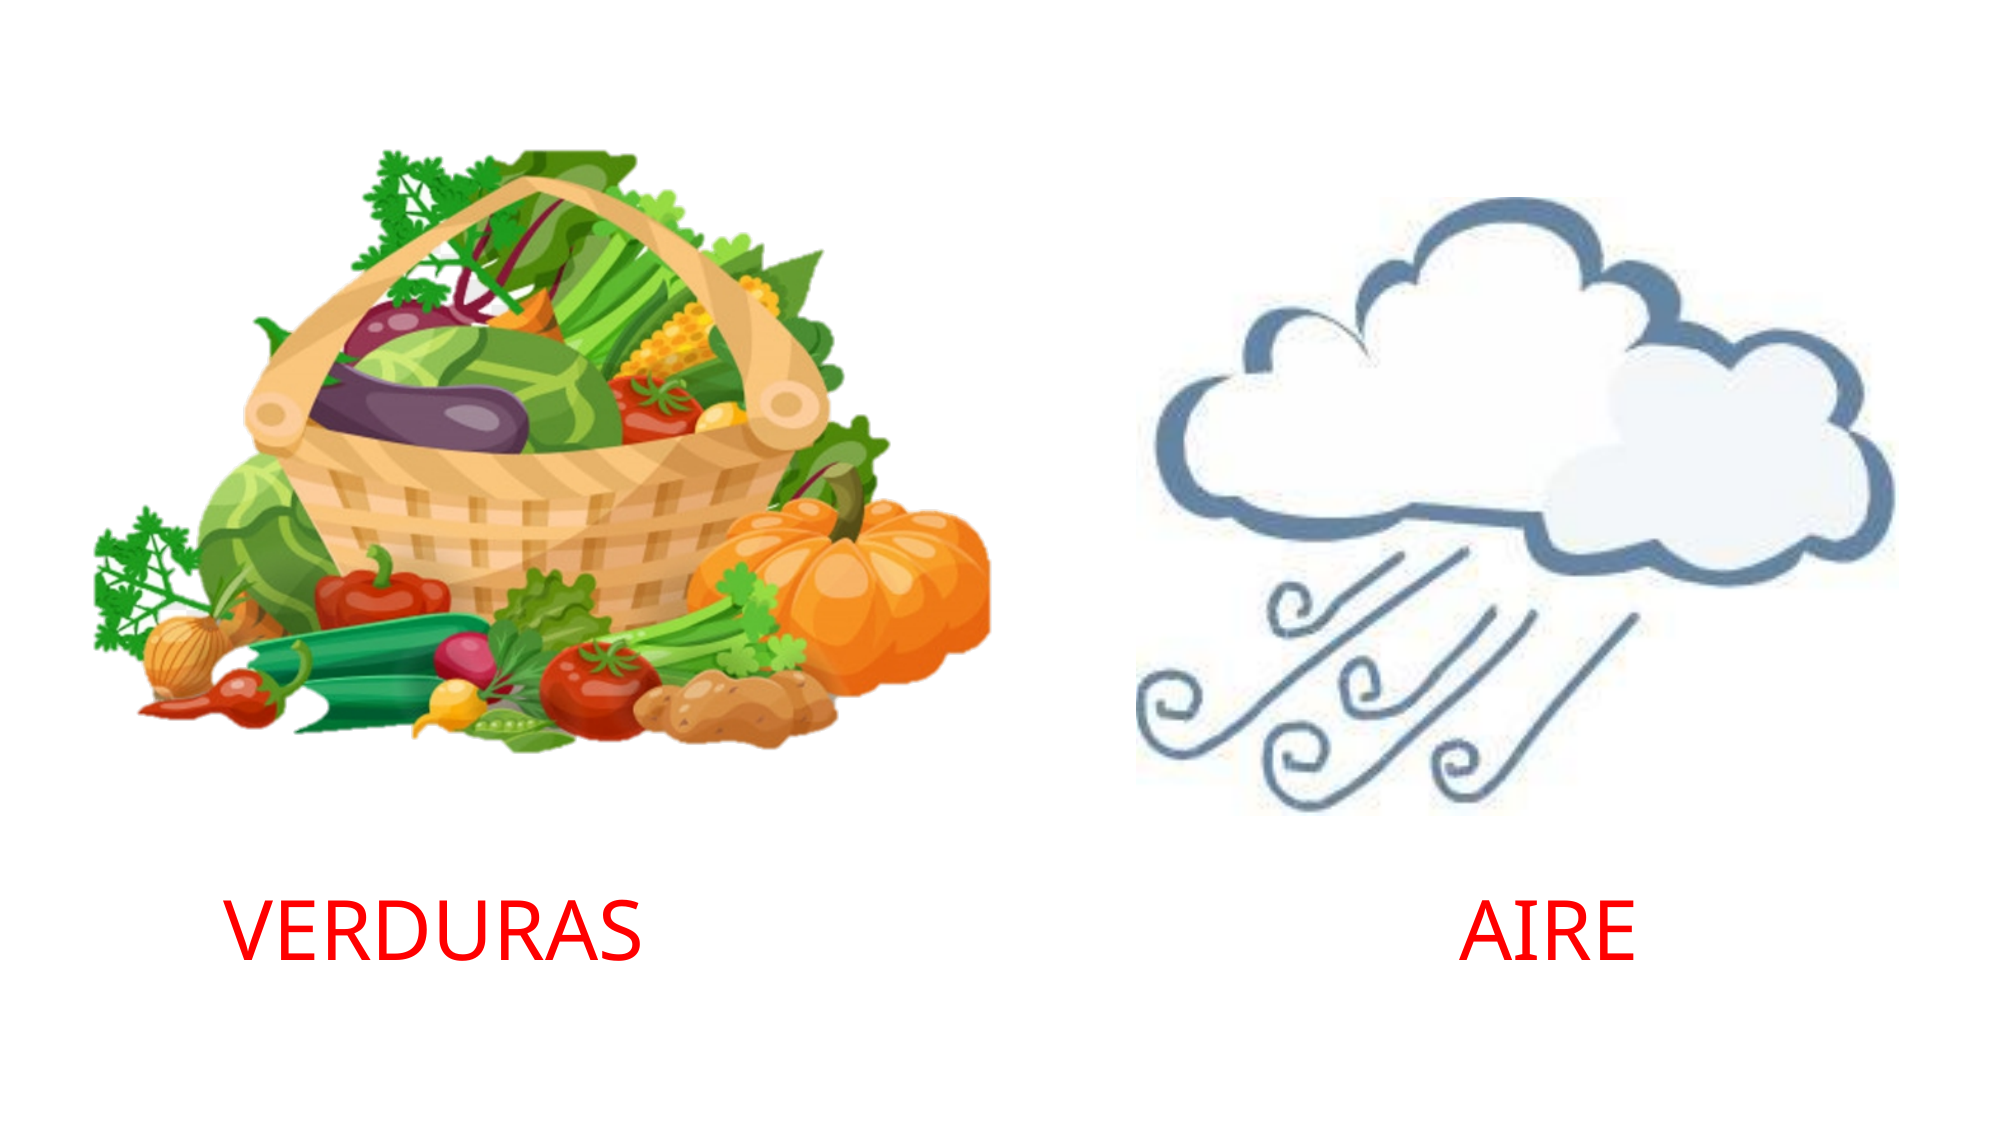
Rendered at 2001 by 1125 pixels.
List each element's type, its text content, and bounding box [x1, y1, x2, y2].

picture [1136, 197, 1899, 816]
text_box AIRE [1384, 869, 1714, 985]
picture [0, 76, 1102, 829]
text_box VERDURAS [137, 869, 731, 985]
